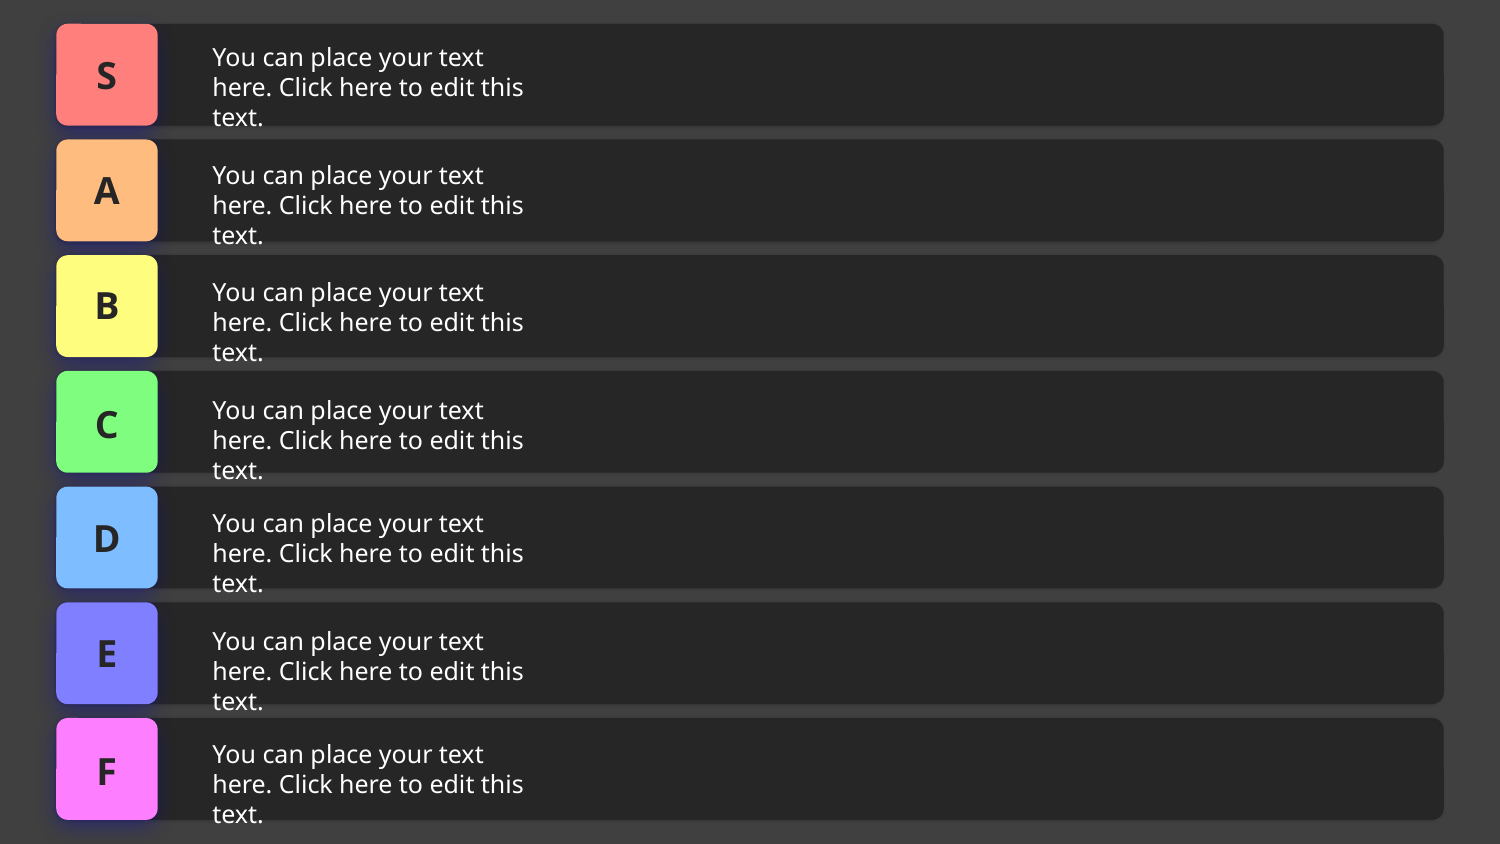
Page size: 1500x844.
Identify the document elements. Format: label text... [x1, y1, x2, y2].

text_box [54, 600, 160, 707]
text_box [167, 484, 1446, 591]
text_box [166, 137, 1446, 244]
text_box [54, 715, 160, 822]
text_box B [79, 274, 135, 335]
text_box F [81, 740, 132, 800]
text_box [166, 600, 1446, 707]
text_box [54, 484, 160, 591]
text_box [54, 253, 160, 360]
text_box [159, 21, 1446, 128]
text_box [54, 21, 160, 128]
text_box You can place your text here. Click here to edit this text. [212, 625, 543, 687]
text_box You can place your text here. Click here to edit this text. [212, 394, 543, 456]
text_box You can place your text here. Click here to edit this text. [212, 159, 543, 221]
text_box You can place your text here. Click here to edit this text. [212, 507, 543, 569]
text_box S [81, 44, 133, 105]
text_box You can place your text here. Click here to edit this text. [212, 41, 543, 103]
text_box [54, 137, 160, 244]
text_box [166, 368, 1446, 475]
text_box [54, 368, 160, 475]
text_box You can place your text here. Click here to edit this text. [212, 738, 543, 800]
text_box A [79, 159, 135, 220]
text_box You can place your text here. Click here to edit this text. [212, 276, 543, 338]
text_box [166, 715, 1446, 822]
text_box C [80, 393, 134, 454]
text_box E [81, 622, 133, 683]
text_box D [78, 507, 136, 567]
text_box [166, 253, 1446, 360]
